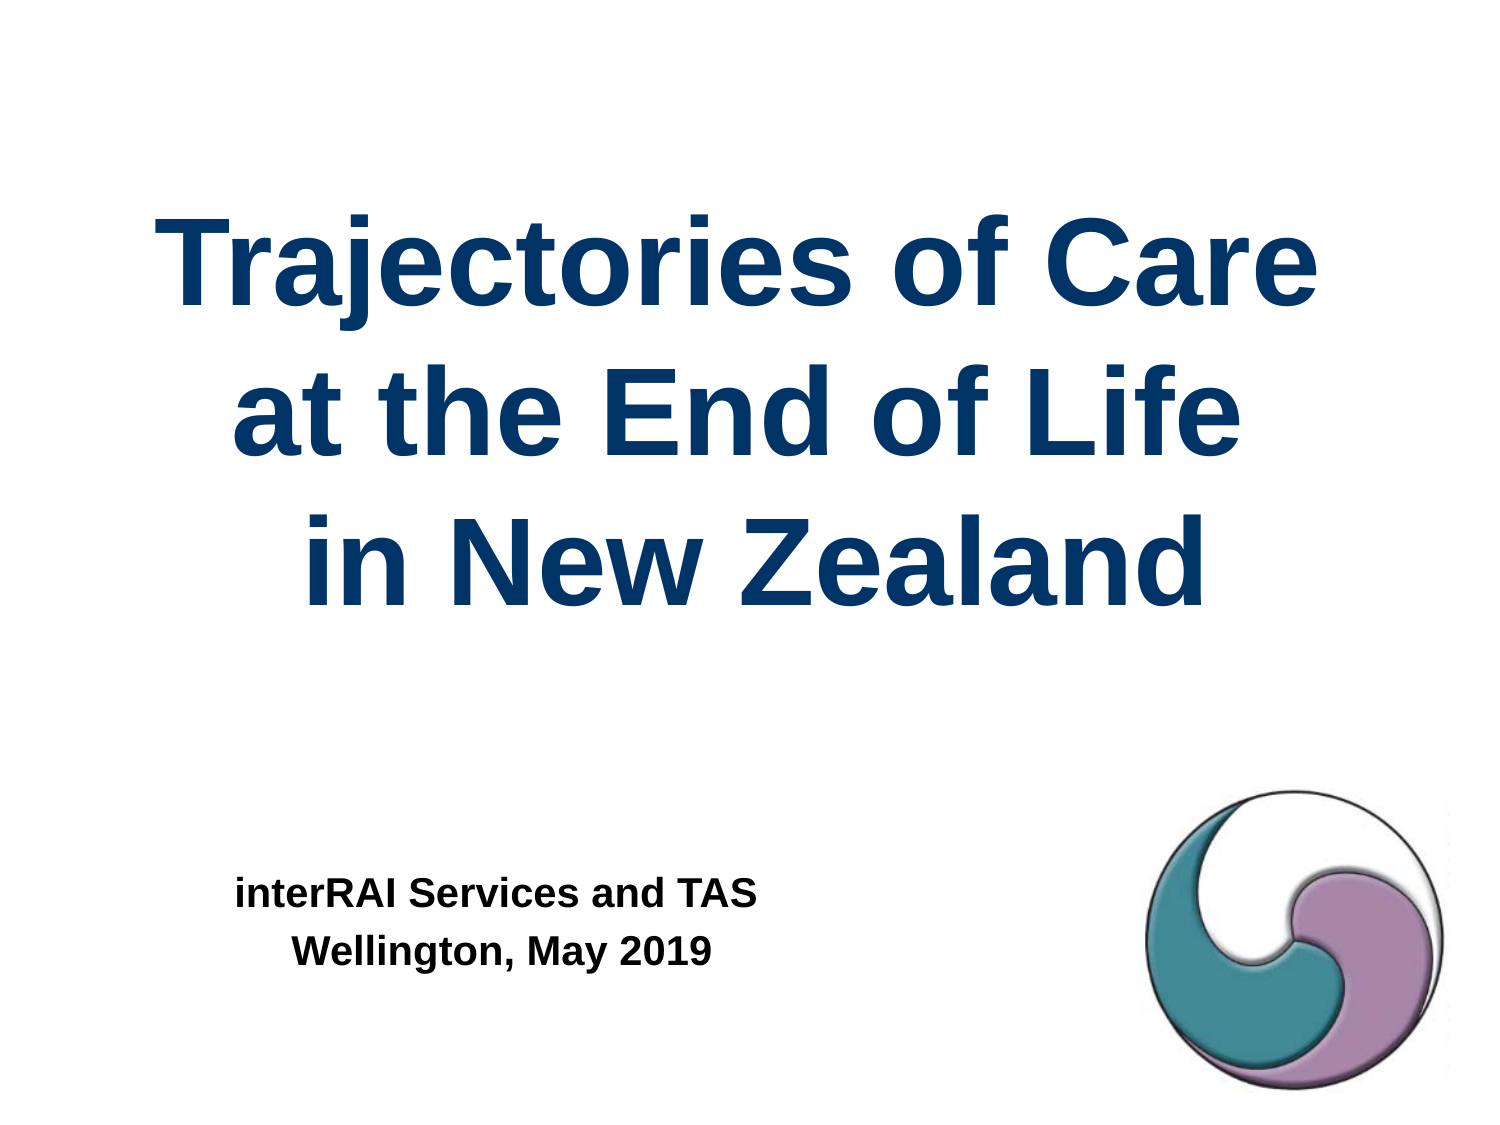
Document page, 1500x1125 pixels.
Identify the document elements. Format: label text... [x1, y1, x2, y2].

title Trajectories of Care at the End of Life in New Zealand [41, 213, 1471, 764]
subtitle interRAI Services and TAS Wellington, May 2019 [64, 857, 940, 1004]
picture [1139, 786, 1450, 1093]
